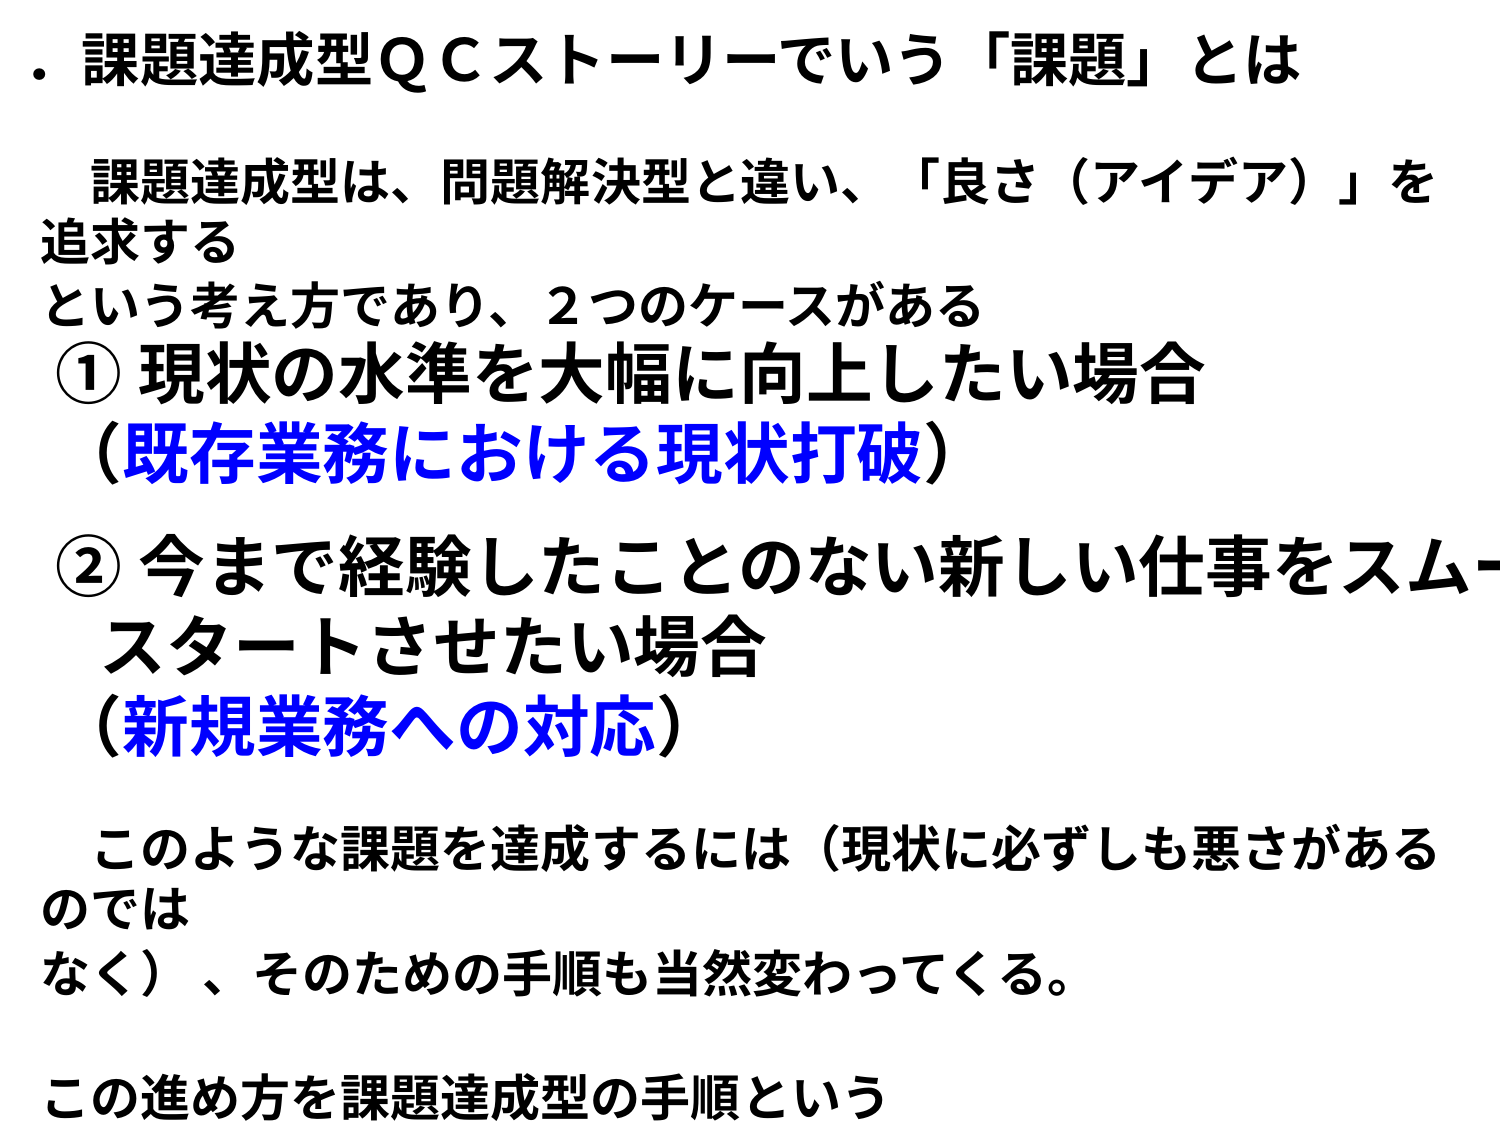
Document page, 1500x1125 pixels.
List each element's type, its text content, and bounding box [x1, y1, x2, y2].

text_box ①現状の水準を大幅に向上したい場合 （既存業務における現状打破） [41, 361, 1129, 462]
text_box 課題達成型は、問題解決型と違い、「良さ（アイデア）」を追求する という考え方であり、２つのケースがある [26, 142, 1500, 342]
text_box Ⅱ．課題達成型ＱＣストーリーでいう「課題」とは [0, 15, 1317, 101]
text_box ②今まで経験したことのない新しい仕事をスムーズに スタートさせたい場合 （新規業務への対応） [41, 544, 1306, 746]
text_box このような課題を達成するには（現状に必ずしも悪さがあるのでは なく） 、そのための手順も当然変わってくる。 この進め方を課題達成型の手順という [26, 810, 1483, 1125]
